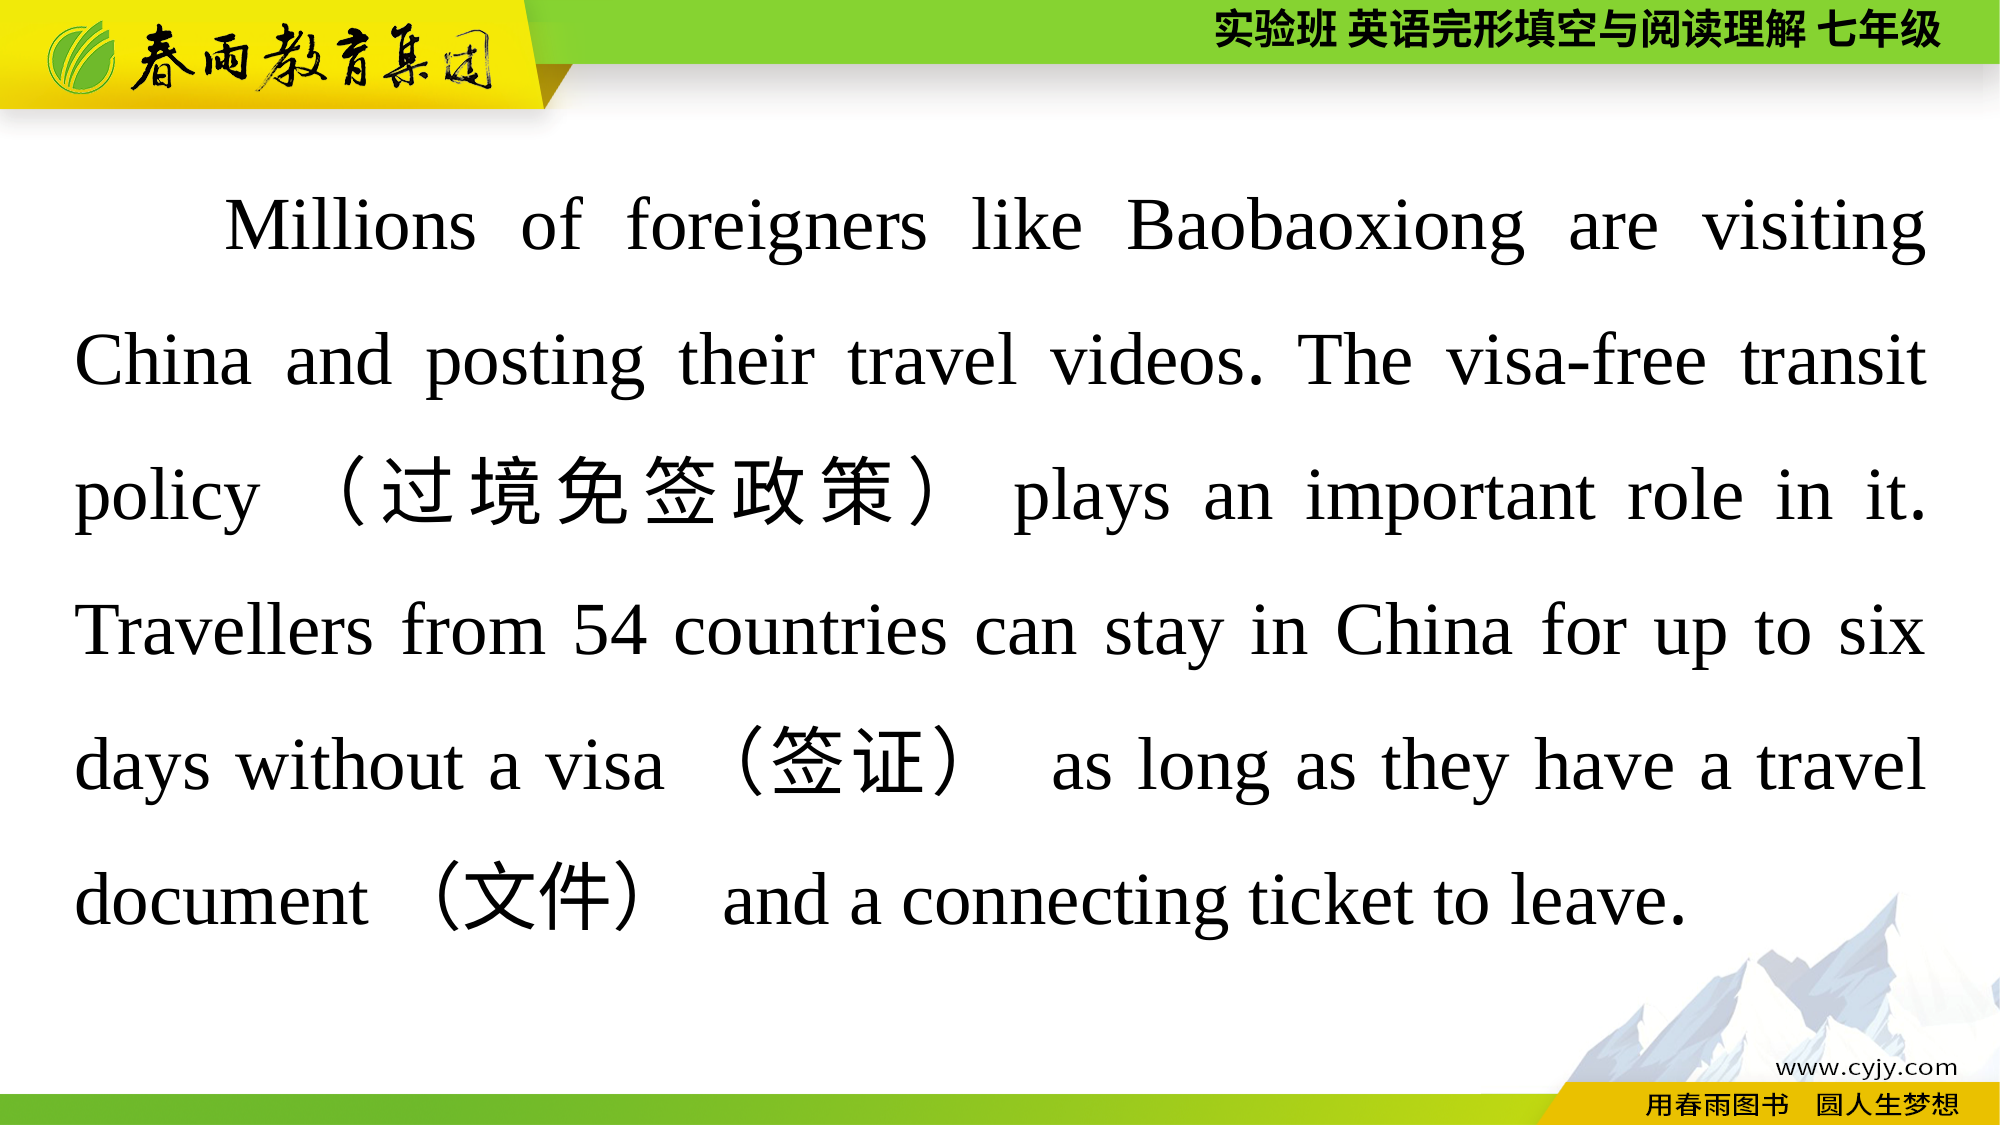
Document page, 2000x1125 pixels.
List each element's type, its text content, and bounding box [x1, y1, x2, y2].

picture [0, 0, 2000, 1125]
list Millions of foreigners like Baobaoxiong are visiting China and posting their travel videos. The visa-free transit policy（过境免签政策）plays an important role in it. Travellers from 54 countries can stay in China for up to six days without a visa（签证） as long as they have a travel document（文件） and a connecting ticket to leave. [59, 122, 1944, 939]
